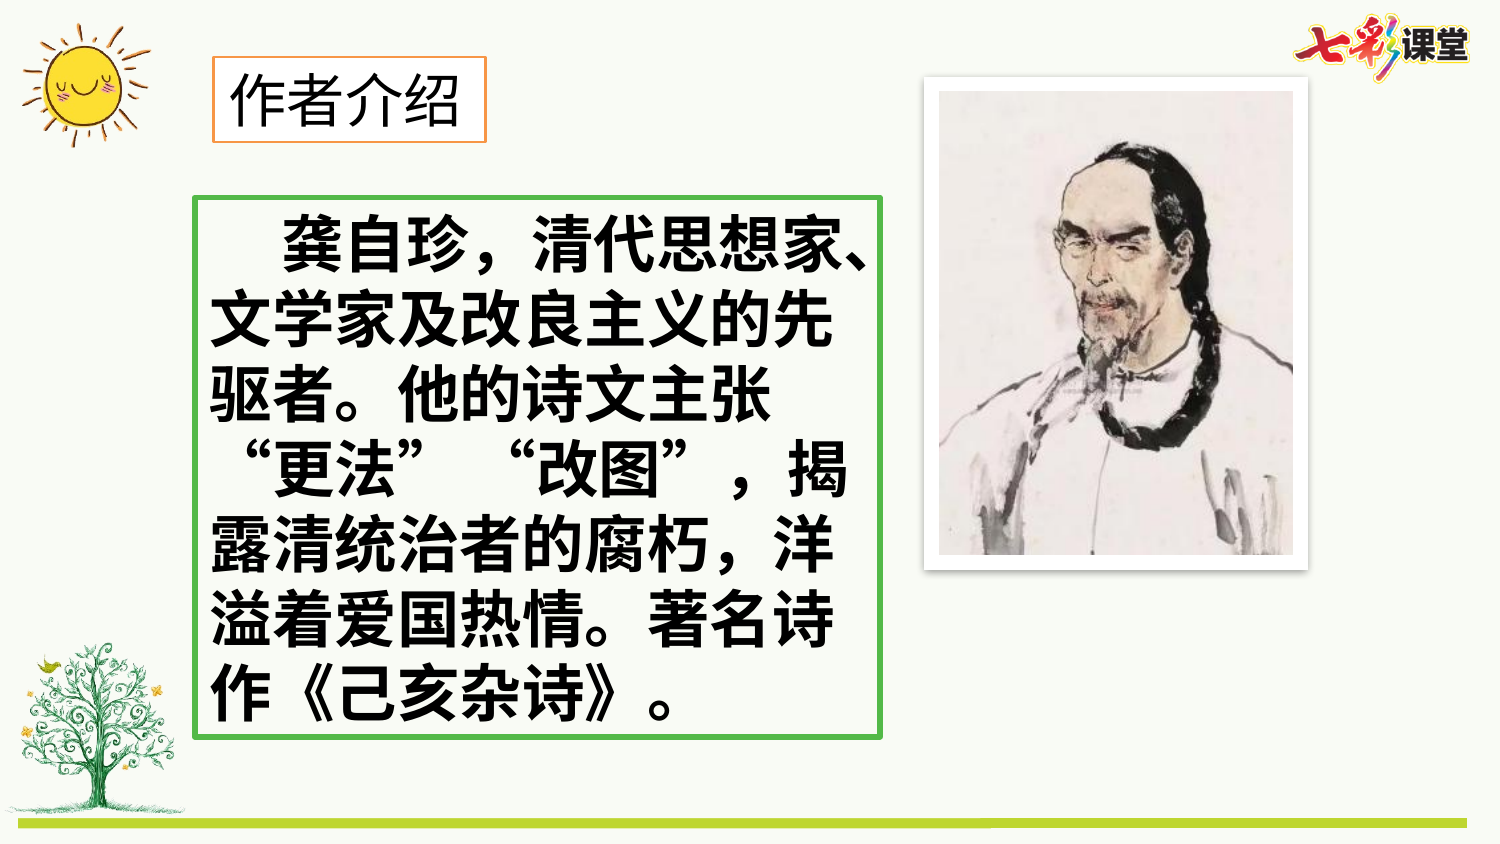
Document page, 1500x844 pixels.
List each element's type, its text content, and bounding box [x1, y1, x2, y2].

text_box 作者介绍 [212, 56, 487, 143]
picture [0, 608, 1467, 844]
picture [0, 0, 173, 172]
picture [1291, 9, 1472, 87]
text_box 龚自珍，清代思想家、文学家及改良主义的先驱者。他的诗文主张“更法” “改图”，揭露清统治者的腐朽，洋溢着爱国热情。著名诗作《己亥杂诗》。 [194, 197, 880, 737]
picture [938, 90, 1294, 556]
